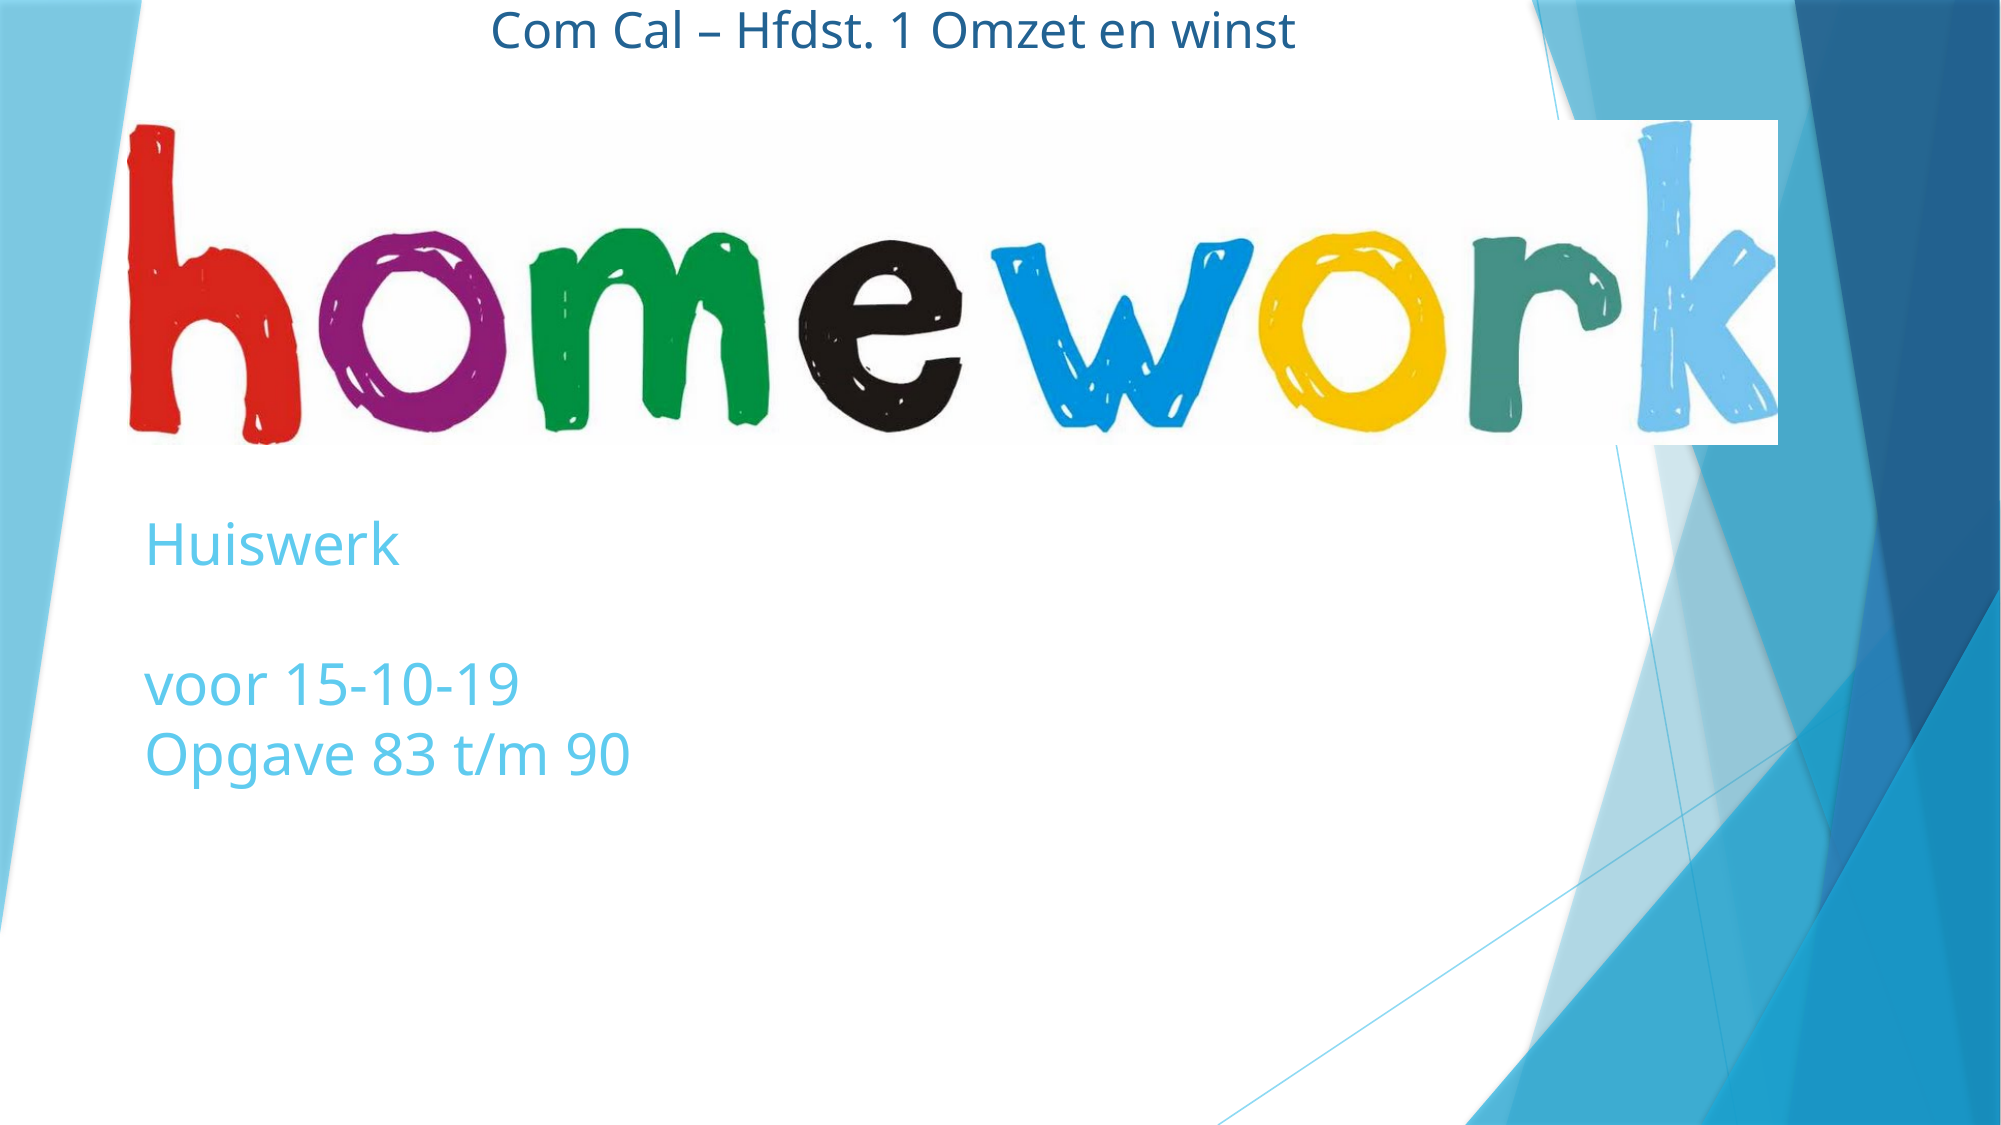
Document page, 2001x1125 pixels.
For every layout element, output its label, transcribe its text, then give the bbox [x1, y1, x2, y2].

text_box Com Cal – Hfdst. 1 Omzet en winst [9, 0, 1778, 66]
text_box Huiswerk voor 15-10-19 Opgave 83 t/m 90 [129, 499, 1159, 795]
picture [127, 120, 1779, 446]
